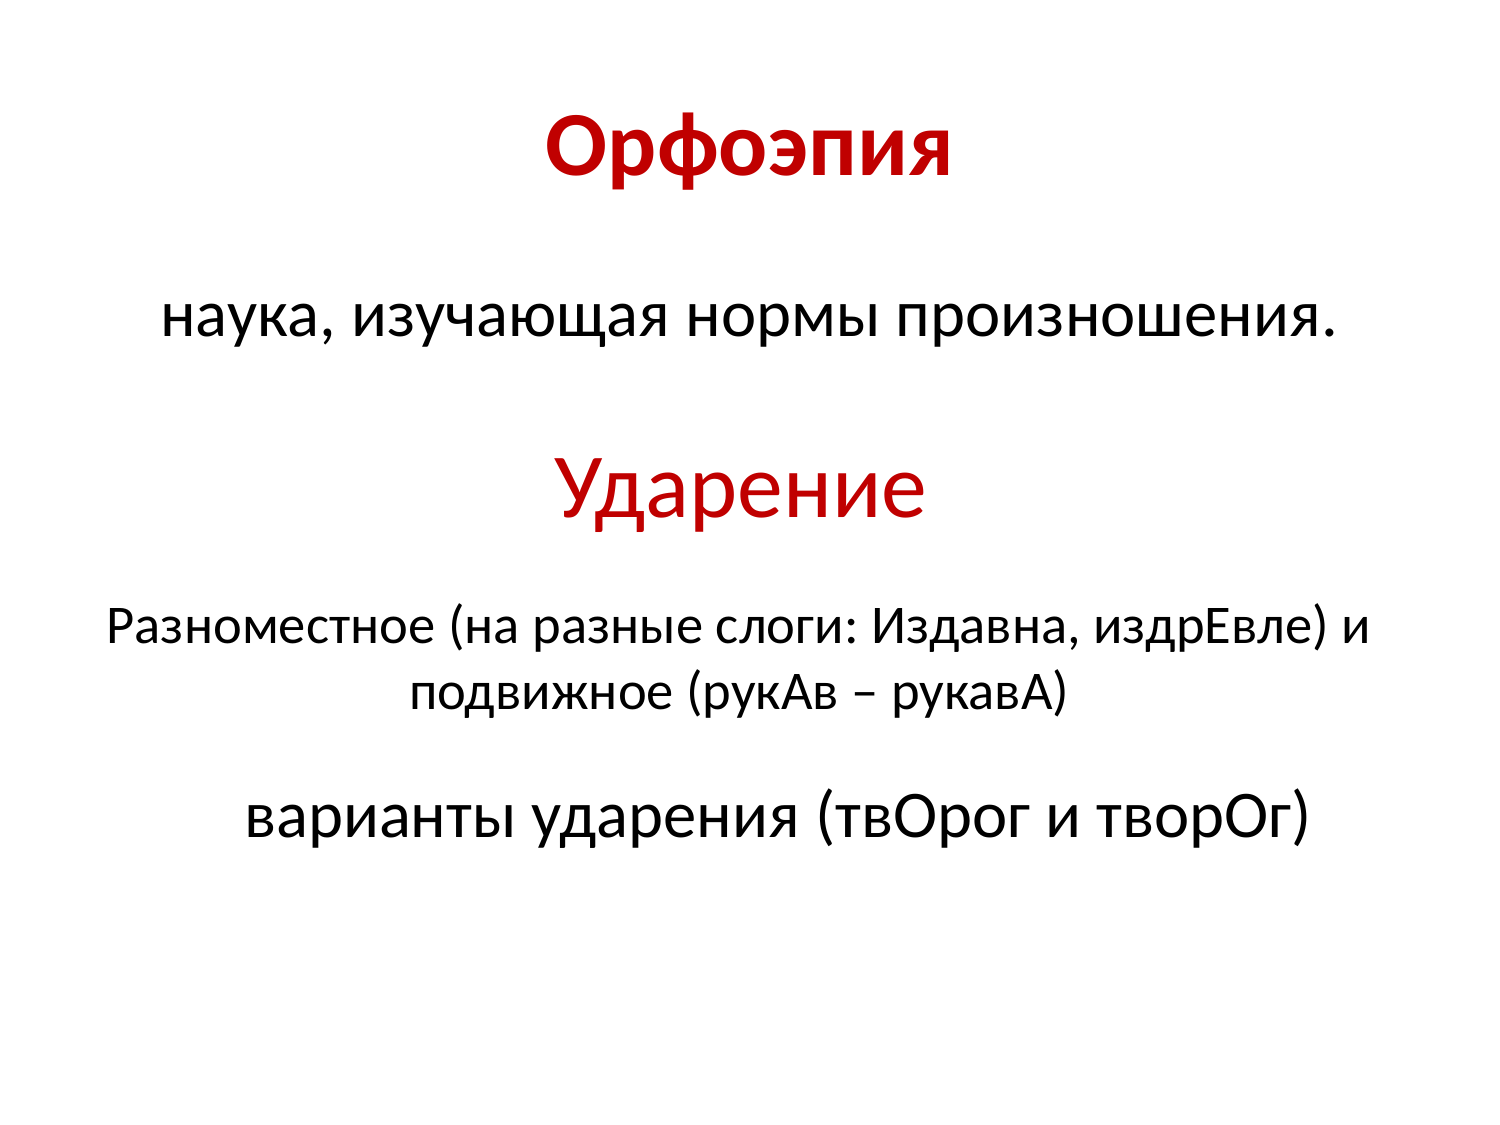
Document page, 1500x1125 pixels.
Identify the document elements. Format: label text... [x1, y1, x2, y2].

text_box Ударение [76, 386, 1427, 575]
text_box варианты ударения (твОрог и творОг) [103, 763, 1454, 910]
title Орфоэпия [75, 45, 1425, 233]
list наука, изучающая нормы произношения. [75, 262, 1425, 409]
text_box Разноместное (на разные слоги: Издавна, издрЕвле) и подвижное (рукАв – рукавА) [64, 581, 1415, 728]
